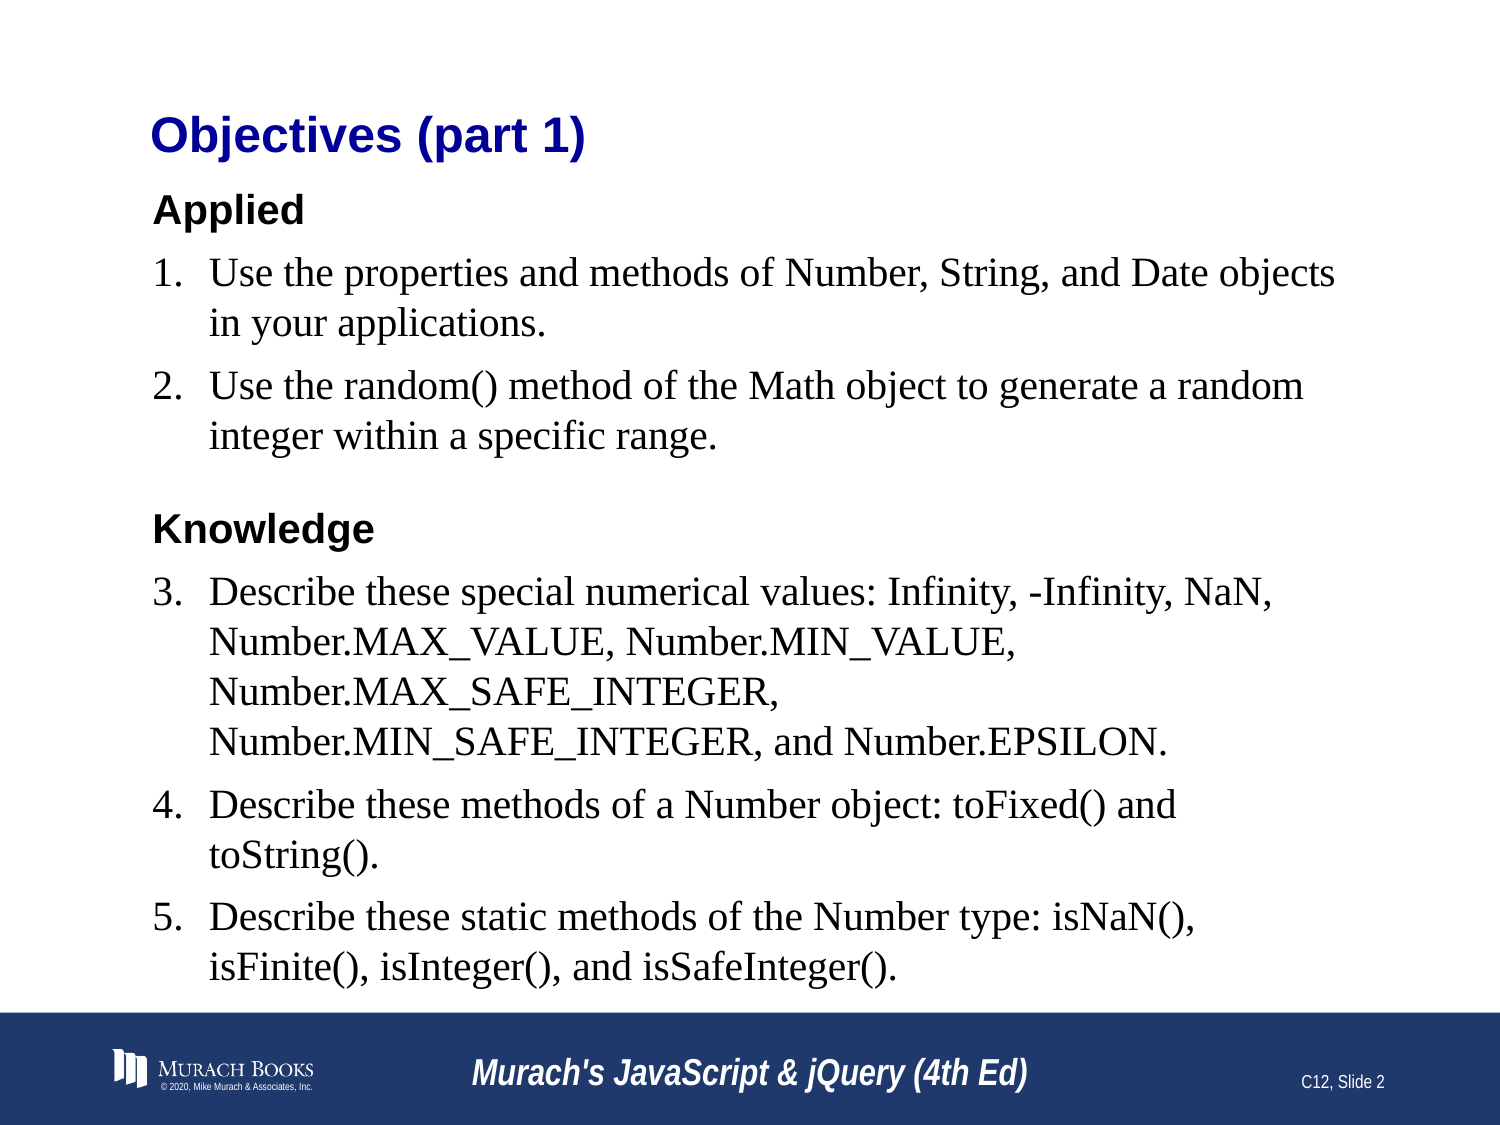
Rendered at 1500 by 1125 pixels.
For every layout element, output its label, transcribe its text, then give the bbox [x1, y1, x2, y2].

title Objectives (part 1) [150, 102, 1350, 164]
slide_number Murach's JavaScript & jQuery (4th Ed) [463, 1025, 1050, 1100]
list Applied Use the properties and methods of Number, String, and Date objects in your applications. Use the random() method of the Math object to generate a random integer within a specific range. Knowledge Describe these special numerical values: Infinity, -Infinity, NaN, Number.MAX_VALUE, Number.MIN_VALUE, Number.MAX_SAFE_INTEGER, Number.MIN_SAFE_INTEGER, and Number.EPSILON. Describe these methods of a Number object: toFixed() and toString(). Describe these static methods of the Number type: isNaN(), isFinite(), isInteger(), and isSafeInteger(). [137, 174, 1350, 975]
slide_number C12, Slide 2 [1087, 1025, 1400, 1100]
footer © 2020, Mike Murach & Associates, Inc. [12, 1025, 463, 1100]
